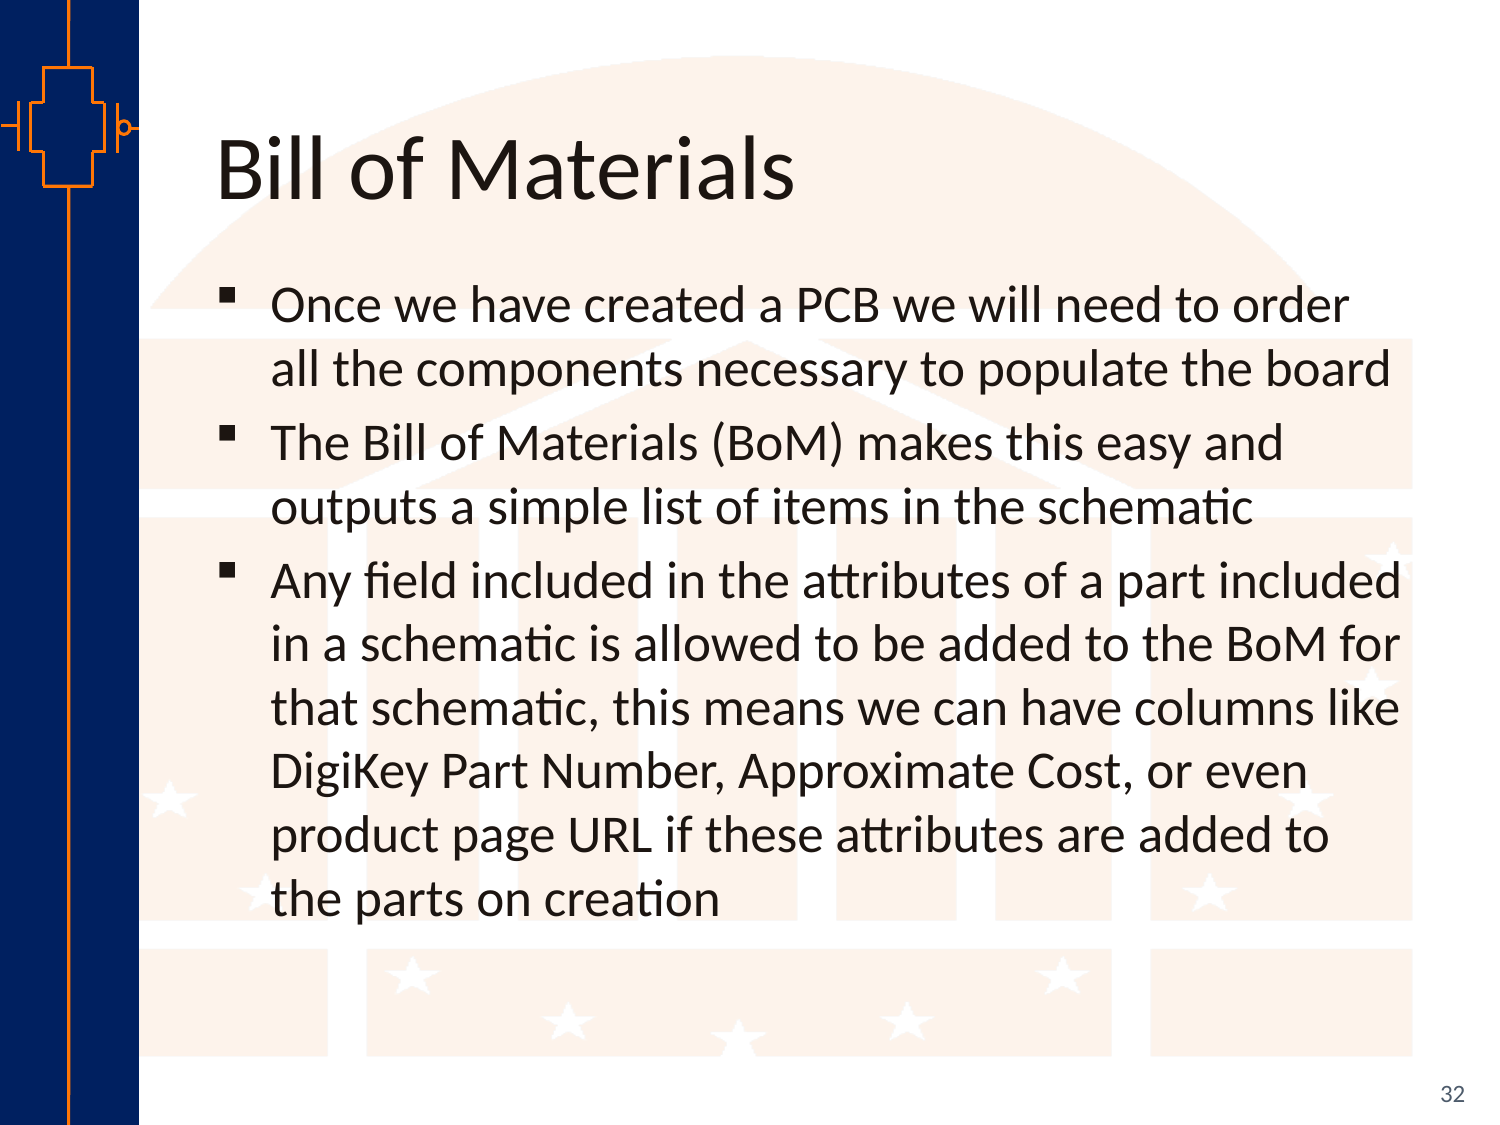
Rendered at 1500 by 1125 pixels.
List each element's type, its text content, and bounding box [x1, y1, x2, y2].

title Bill of Materials [200, 37, 1388, 225]
slide_number 32 [1425, 1062, 1488, 1123]
list Once we have created a PCB we will need to order all the components necessary to populate the board The Bill of Materials (BoM) makes this easy and outputs a simple list of items in the schematic Any field included in the attributes of a part included in a schematic is allowed to be added to the BoM for that schematic, this means we can have columns like DigiKey Part Number, Approximate Cost, or even product page URL if these attributes are added to the parts on creation [200, 262, 1425, 988]
